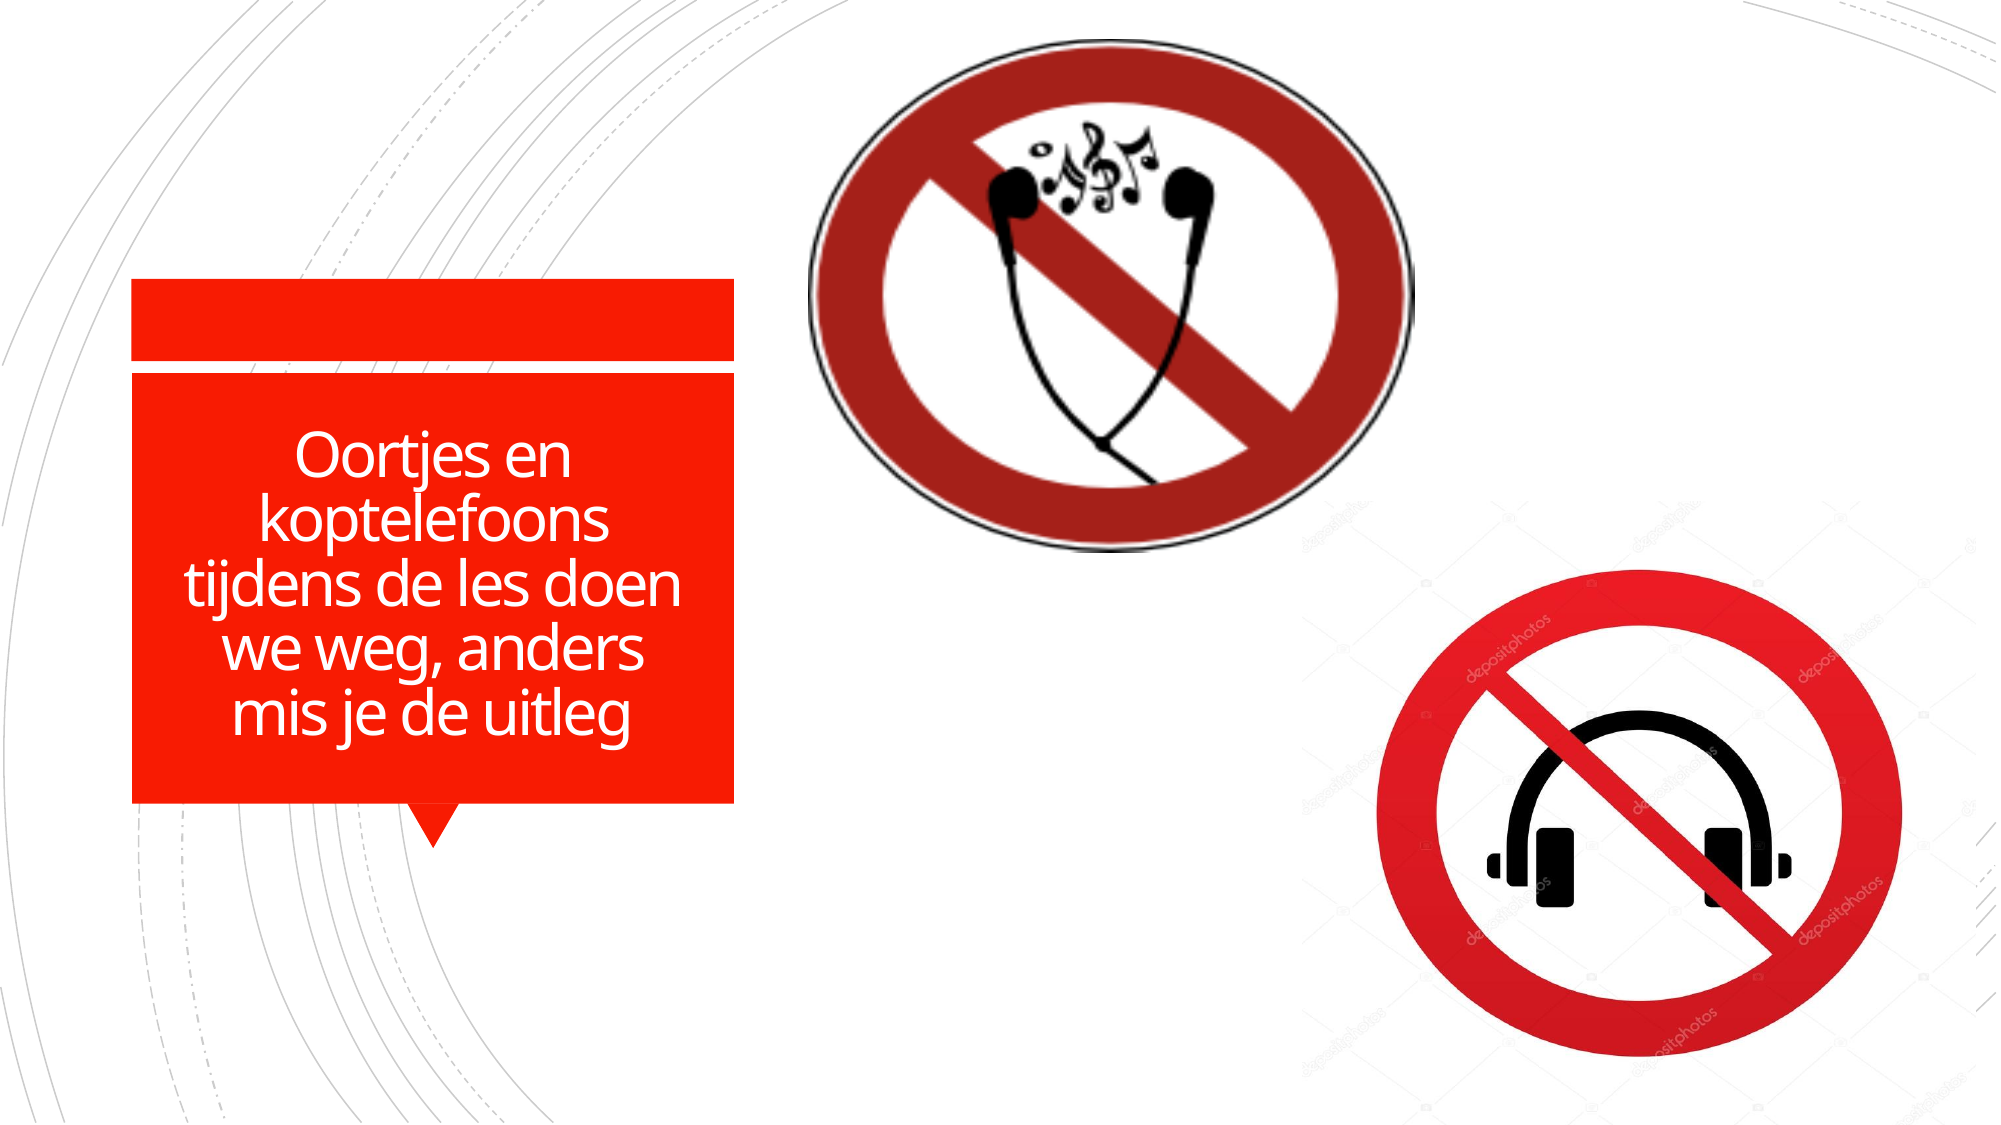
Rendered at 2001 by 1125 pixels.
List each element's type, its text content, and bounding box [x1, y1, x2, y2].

picture [1302, 501, 1976, 1125]
title Oortjes en koptelefoons tijdens de les doen we weg, anders mis je de uitleg [145, 385, 720, 789]
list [808, 39, 1415, 554]
